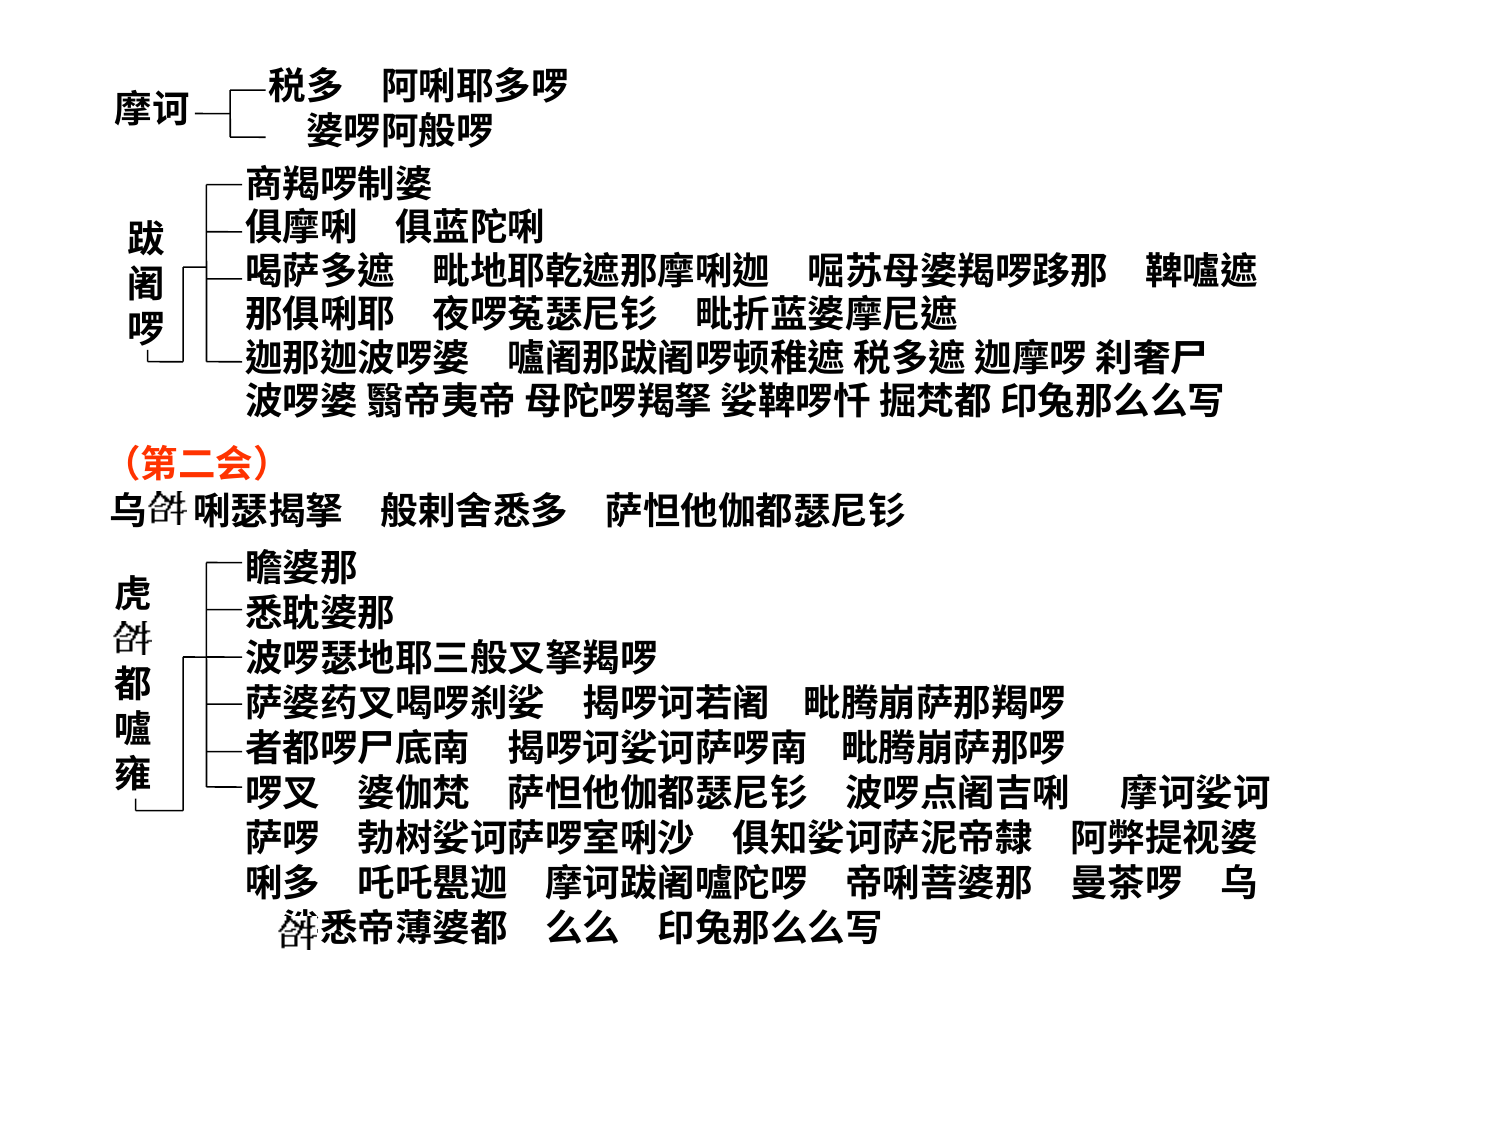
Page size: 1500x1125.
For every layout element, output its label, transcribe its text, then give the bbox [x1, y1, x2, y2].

text_box 瞻婆那 悉耽婆那 波啰瑟地耶三般叉拏羯啰 萨婆药叉喝啰刹娑 揭啰诃若阇 毗腾崩萨那羯啰 者都啰尸底南 揭啰诃娑诃萨啰南 毗腾崩萨那啰 啰叉 婆伽梵 萨怛他伽都瑟尼钐 波啰点阇吉唎 摩诃娑诃萨啰 勃树娑诃萨啰室唎沙 俱知娑诃萨泥帝隸 阿弊提视婆唎多 吒吒甖迦 摩诃跋阇嚧陀啰 帝唎菩婆那 曼茶啰 乌 娑悉帝薄婆都 么么 印兔那么么写 [230, 491, 1294, 957]
text_box （第二会） [88, 432, 337, 479]
text_box 跋阇啰 [112, 207, 184, 358]
picture [277, 916, 317, 950]
text_box [123, 540, 230, 599]
picture [111, 621, 152, 655]
list 商羯啰制婆 俱摩唎 俱蓝陀唎 喝萨多遮 毗地耶乾遮那摩唎迦 啒苏母婆羯啰跢那 鞞嚧遮 那俱唎耶 夜啰菟瑟尼钐 毗折蓝婆摩尼遮 迦那迦波啰婆 嚧阇那跋阇啰顿稚遮 税多遮 迦摩啰 刹奢尸 波啰婆 翳帝夷帝 母陀啰羯拏 娑鞞啰忏 掘梵都 印兔那么么写 [230, 160, 1329, 445]
picture [147, 491, 187, 525]
text_box 虎 都嚧雍 [100, 562, 160, 803]
text_box 乌 唎瑟揭拏 般剌舍悉多 萨怛他伽都瑟尼钐 [53, 479, 963, 540]
text_box 税多 阿唎耶多啰 婆啰阿般啰 [253, 54, 608, 160]
text_box 摩诃 [100, 78, 219, 138]
